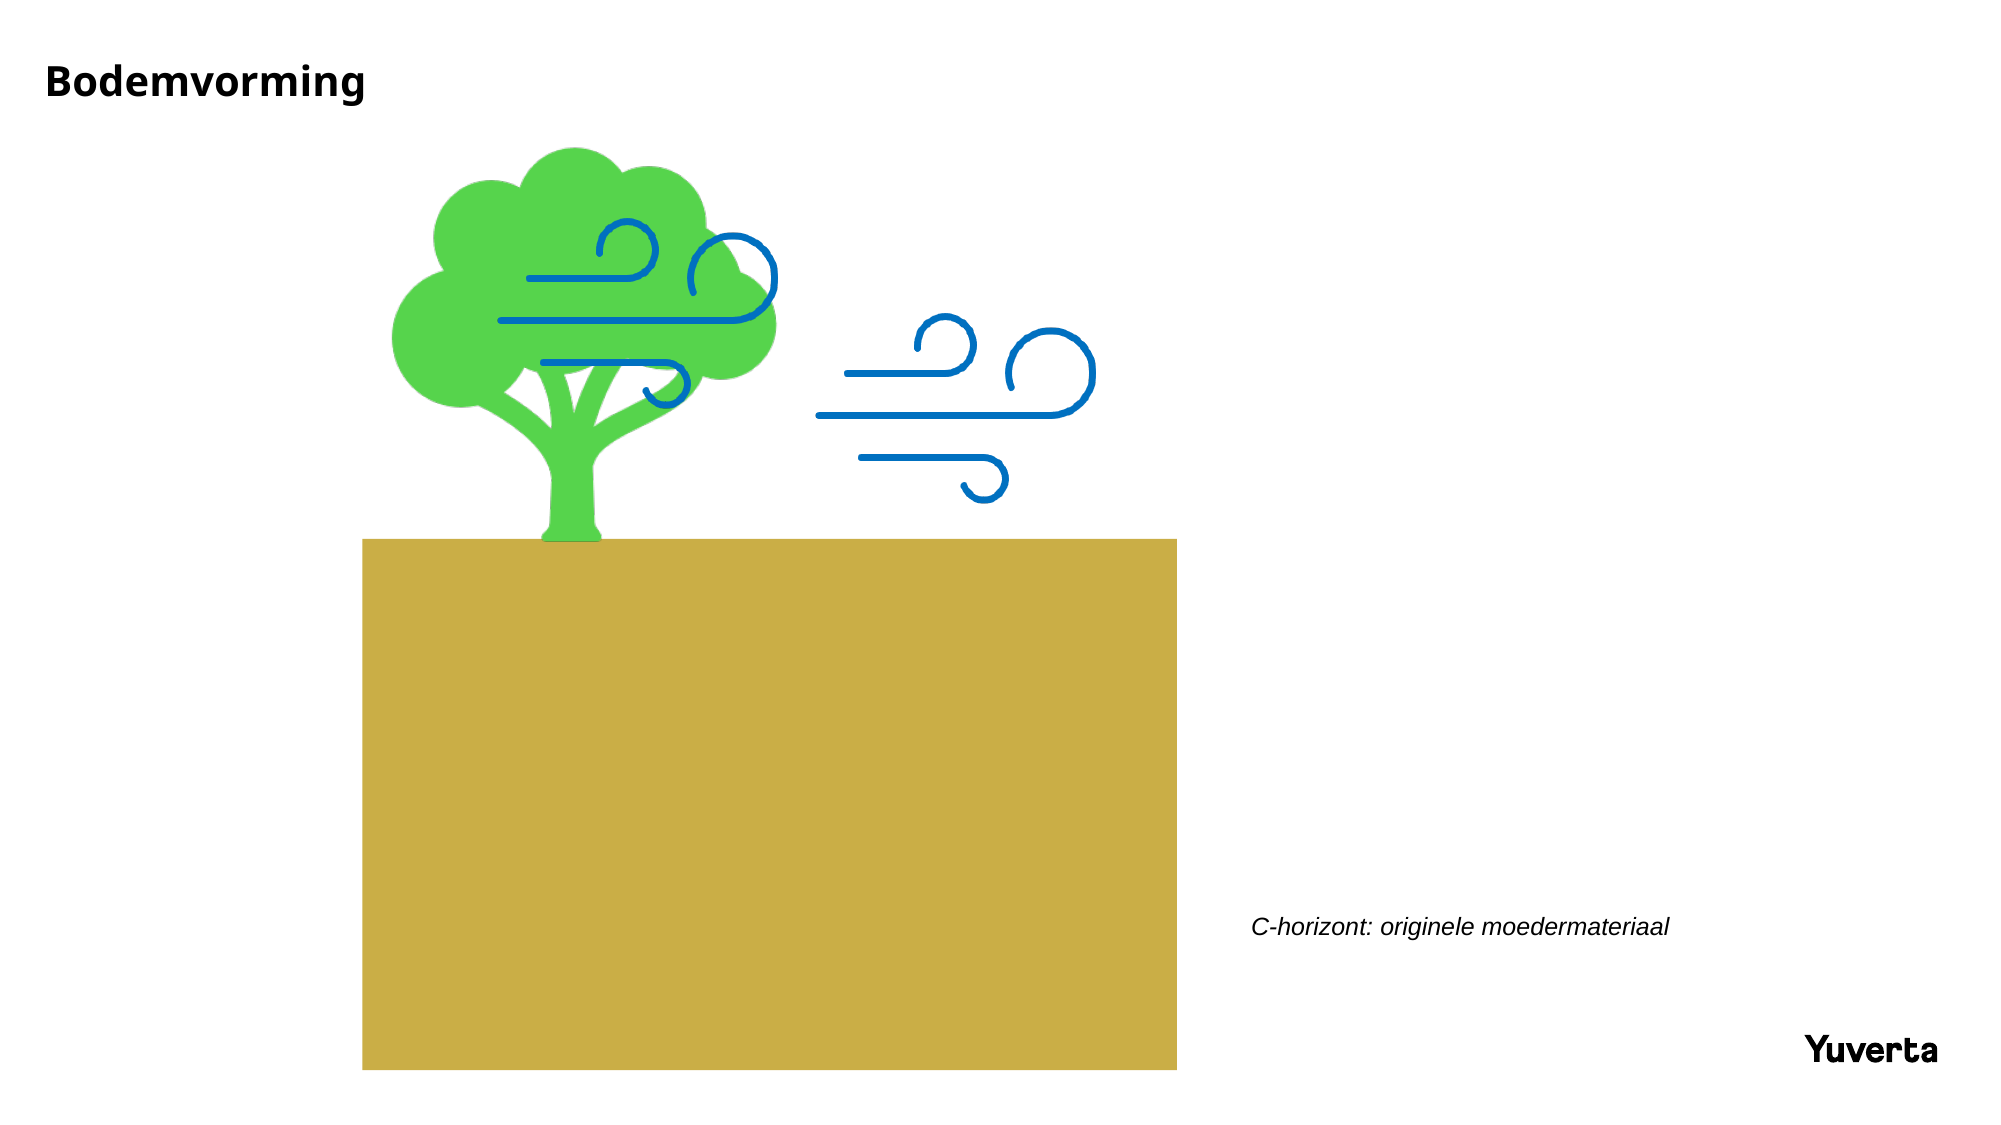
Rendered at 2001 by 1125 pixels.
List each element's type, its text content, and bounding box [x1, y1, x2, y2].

text_box [361, 538, 1178, 1071]
text_box Bodemvorming [44, 54, 1638, 126]
text_box C-horizont: originele moedermateriaal [1236, 513, 1733, 948]
picture [362, 120, 1124, 578]
